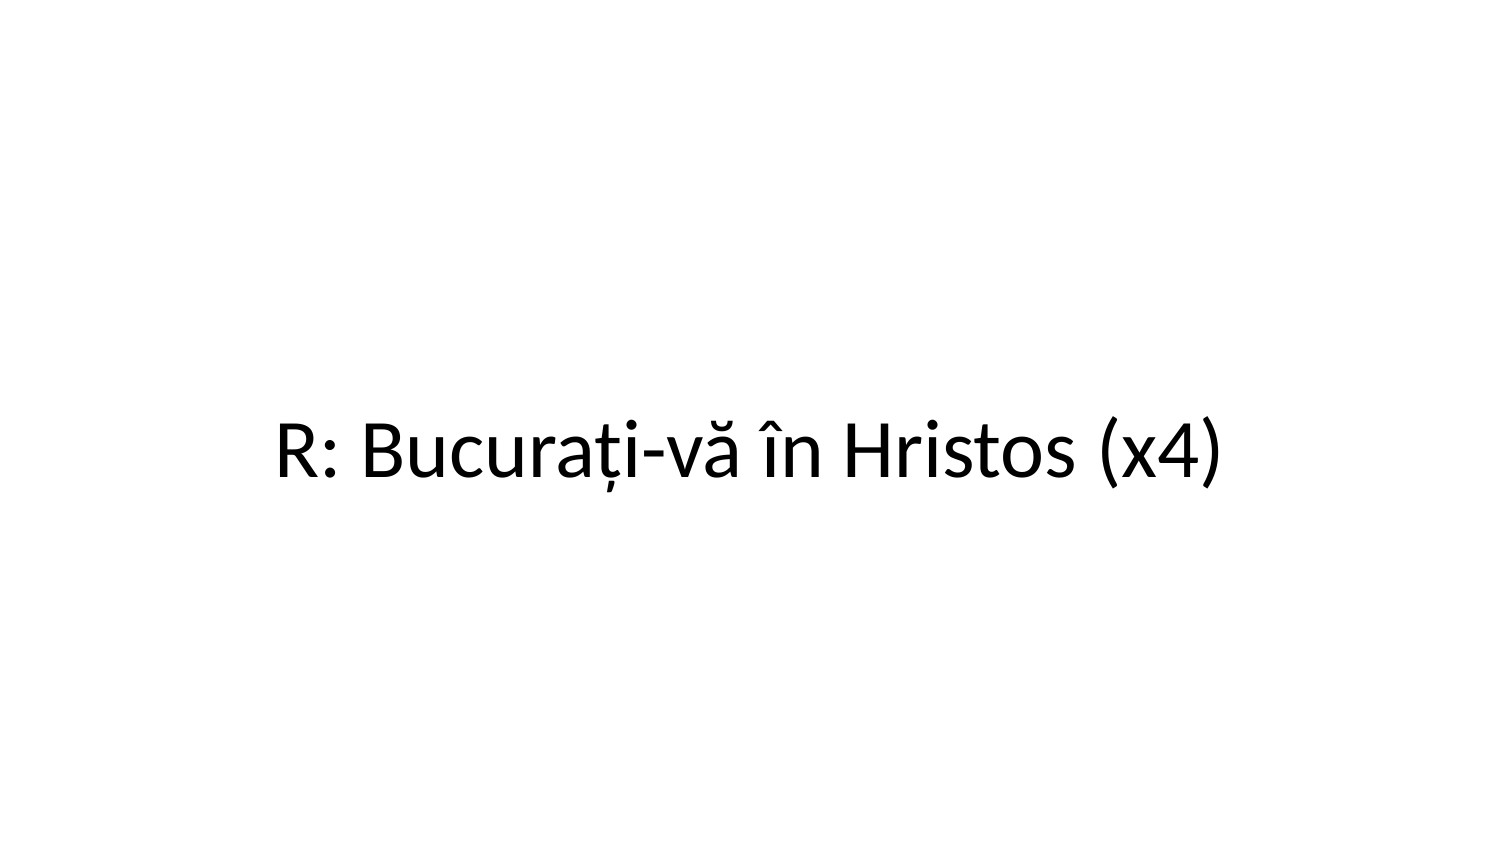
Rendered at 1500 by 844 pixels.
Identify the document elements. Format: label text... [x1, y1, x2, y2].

text_box R: Bucurați-vă în Hristos (x4) [259, 341, 1241, 502]
